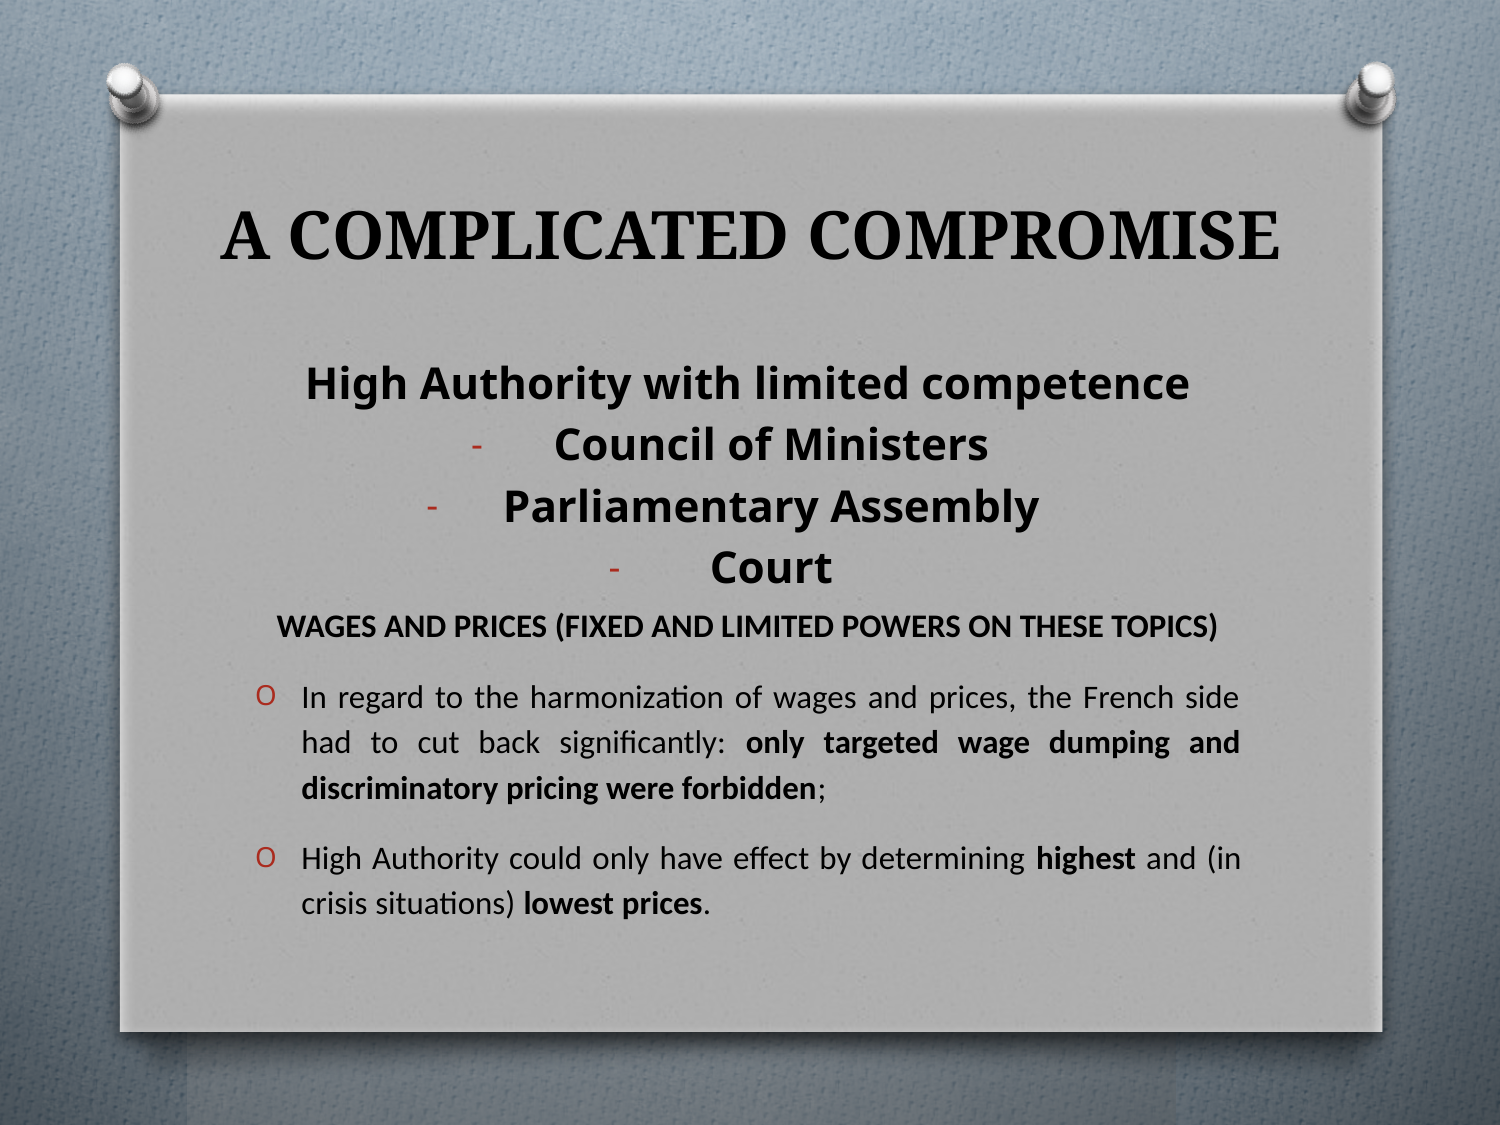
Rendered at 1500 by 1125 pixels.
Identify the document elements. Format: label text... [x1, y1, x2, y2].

picture [1317, 35, 1439, 156]
title A COMPLICATED COMPROMISE [179, 134, 1323, 332]
picture [75, 29, 198, 153]
list High Authority with limited competence Council of Ministers Parliamentary Assembly Court WAGES AND PRICES (FIXED AND LIMITED POWERS ON THESE TOPICS) In regard to the harmonization of wages and prices, the French side had to cut back significantly: only targeted wage dumping and discriminatory pricing were forbidden; High Authority could only have effect by determining highest and (in crisis situations) lowest prices. [240, 347, 1257, 939]
